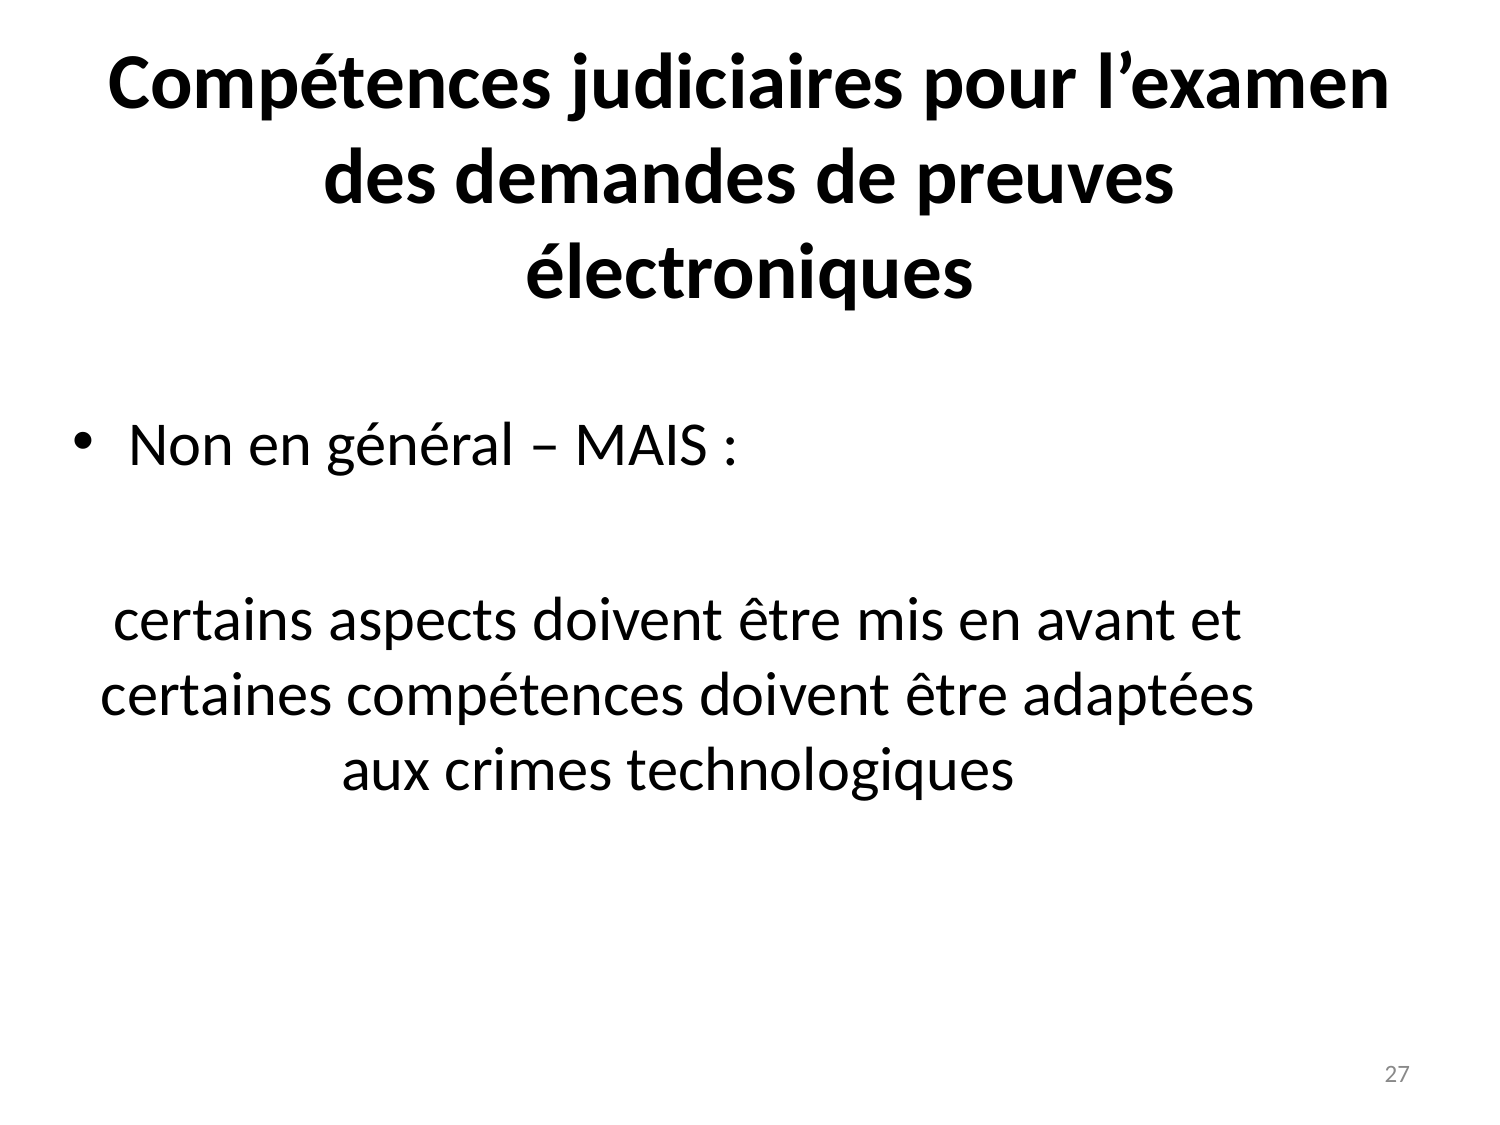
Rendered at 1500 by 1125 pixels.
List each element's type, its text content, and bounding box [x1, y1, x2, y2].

slide_number 27 [1074, 1042, 1425, 1103]
title Compétences judiciaires pour l’examen des demandes de preuves électroniques [75, 78, 1425, 266]
text_box Non en général – MAIS : certains aspects doivent être mis en avant et certaines compétences doivent être adaptées aux crimes technologiques [57, 220, 1300, 1097]
